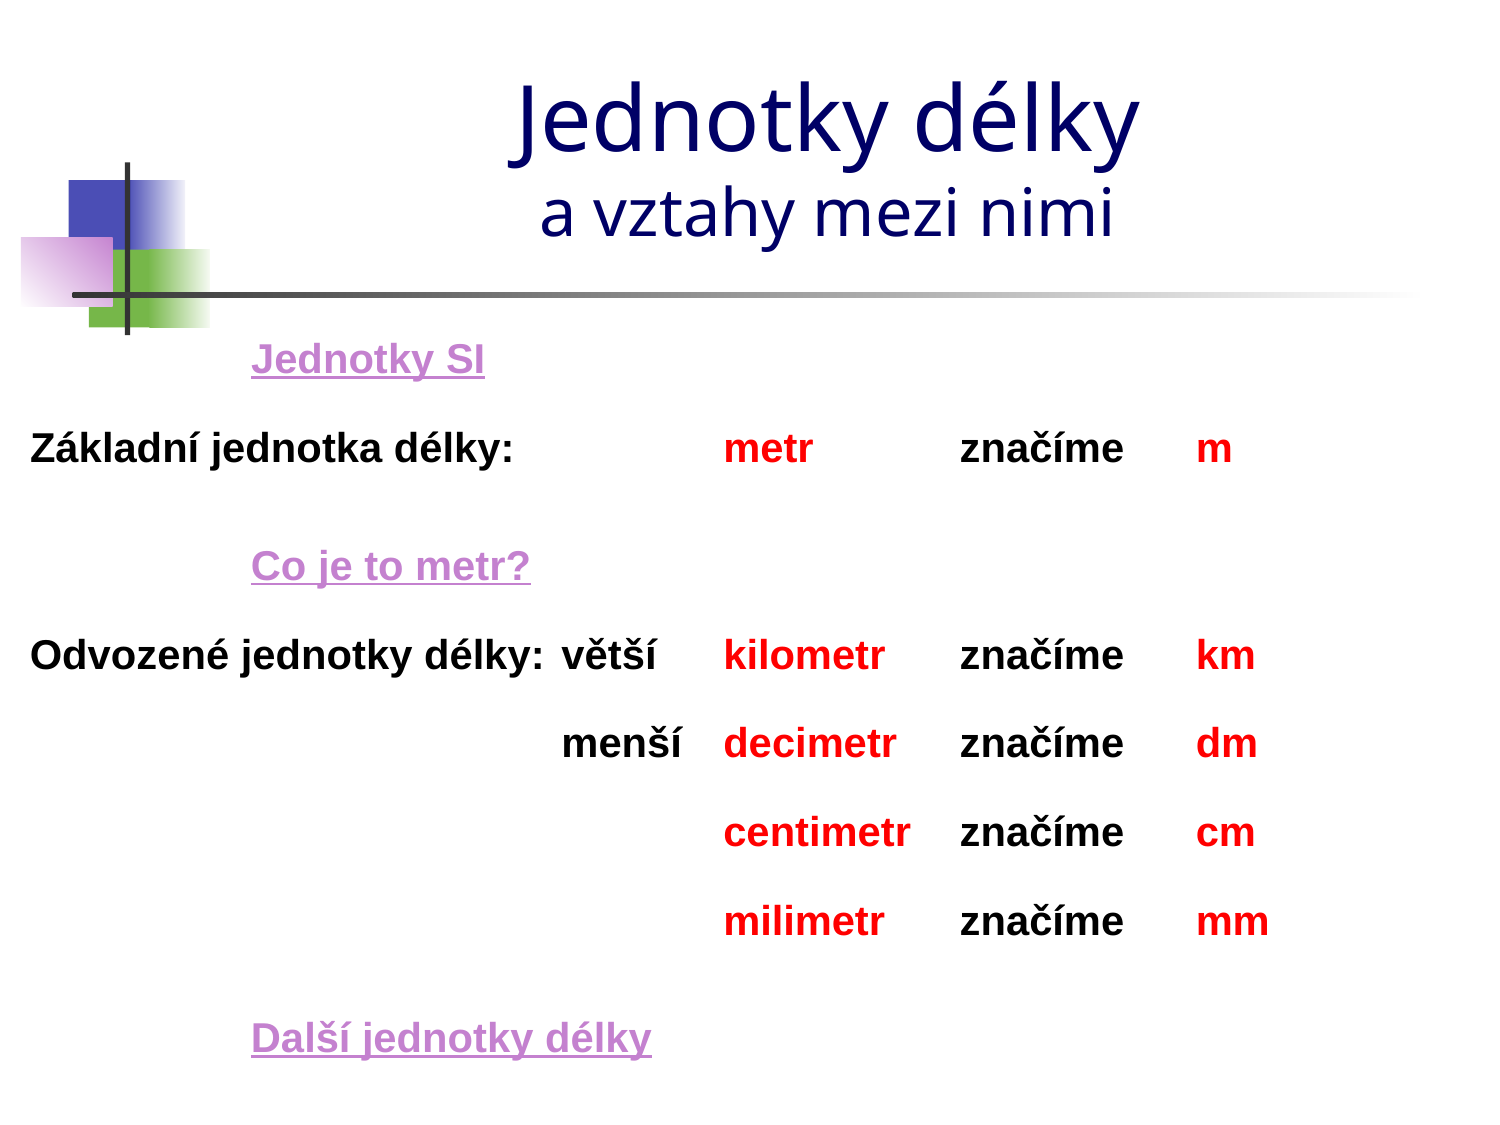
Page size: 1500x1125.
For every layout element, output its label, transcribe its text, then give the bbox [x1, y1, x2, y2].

text_box menší [531, 708, 744, 792]
text_box značíme [944, 413, 1158, 479]
text_box mm [1181, 885, 1300, 951]
text_box metr [708, 413, 876, 479]
text_box Odvozené jednotky délky: [0, 620, 531, 703]
text_box Další jednotky délky [236, 1003, 744, 1069]
list Základní jednotka délky: [0, 413, 597, 497]
text_box kilometr [708, 620, 920, 685]
text_box decimetr [708, 708, 920, 797]
text_box dm [1181, 708, 1300, 774]
text_box větší [531, 620, 744, 703]
title Jednotky délky a vztahy mezi nimi [188, 34, 1468, 276]
text_box Co je to metr? [236, 531, 612, 597]
text_box značíme [944, 885, 1158, 951]
text_box značíme [944, 708, 1158, 774]
text_box značíme [944, 797, 1158, 862]
text_box značíme [944, 620, 1158, 685]
text_box m [1181, 413, 1300, 479]
text_box km [1181, 620, 1300, 685]
text_box Jednotky SI [236, 324, 544, 390]
text_box milimetr [708, 885, 920, 951]
text_box cm [1181, 797, 1300, 862]
text_box centimetr [708, 797, 944, 862]
